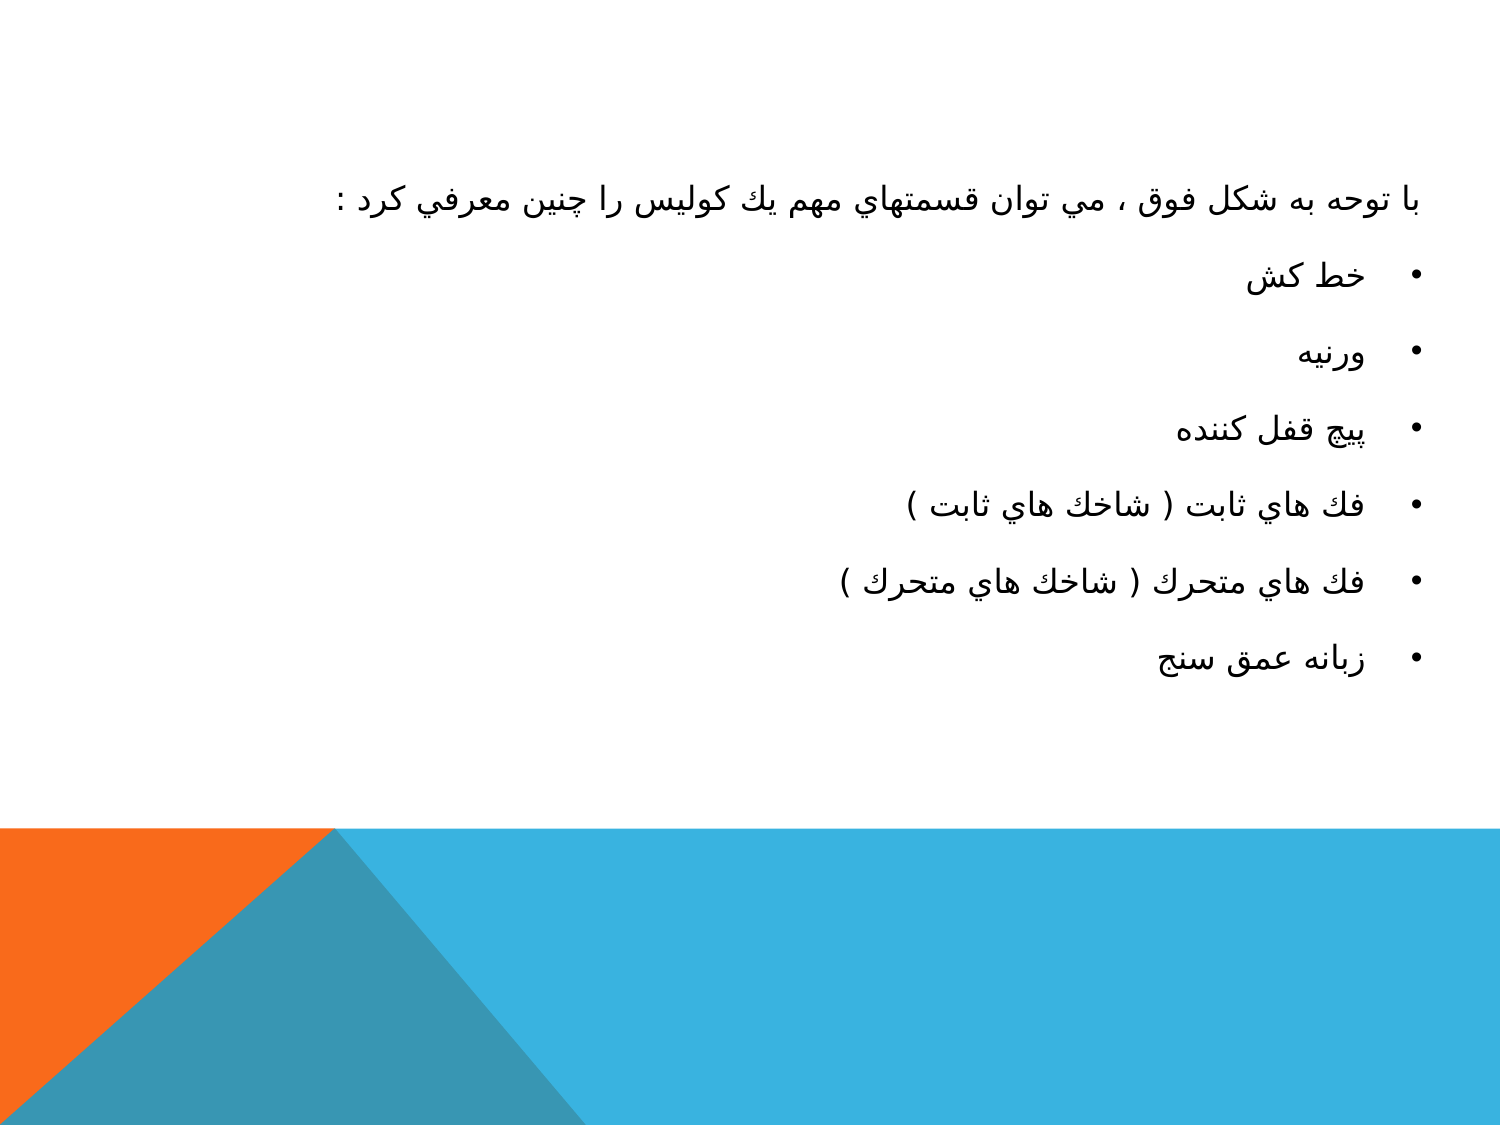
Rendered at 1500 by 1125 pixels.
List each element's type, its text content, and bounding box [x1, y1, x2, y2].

list با توحه به شكل فوق ، مي توان قسمتهاي مهم يك كوليس را چنين معرفي كرد : خط كش ورنيه پيچ قفل كننده فك هاي ثابت ( شاخك هاي ثابت ) فك هاي متحرك ( شاخك هاي متحرك ) زبانه عمق سنج [62, 149, 1438, 800]
